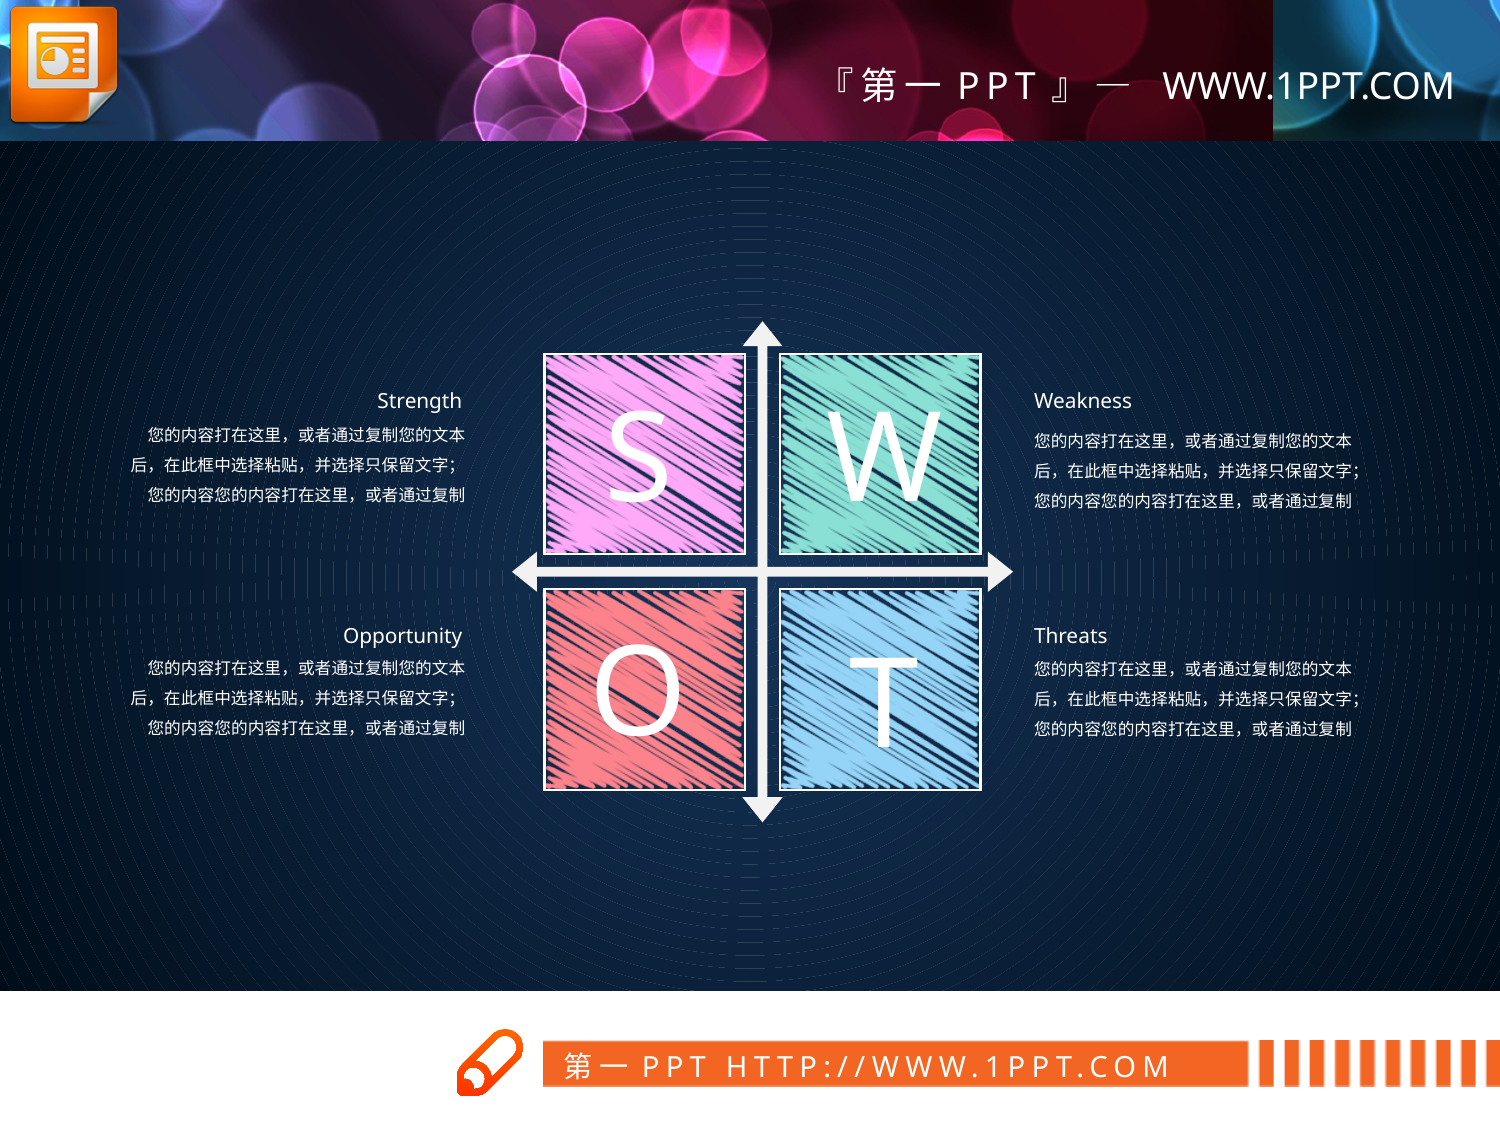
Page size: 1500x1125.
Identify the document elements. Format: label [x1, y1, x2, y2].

picture [543, 1040, 1500, 1087]
text_box [105, 602, 481, 747]
text_box [544, 353, 746, 555]
text_box [511, 321, 1014, 823]
text_box [544, 589, 746, 790]
text_box [1019, 602, 1395, 745]
text_box [779, 589, 981, 790]
text_box [779, 353, 981, 555]
text_box [1019, 367, 1395, 521]
text_box [105, 367, 481, 514]
picture [0, 0, 1500, 141]
